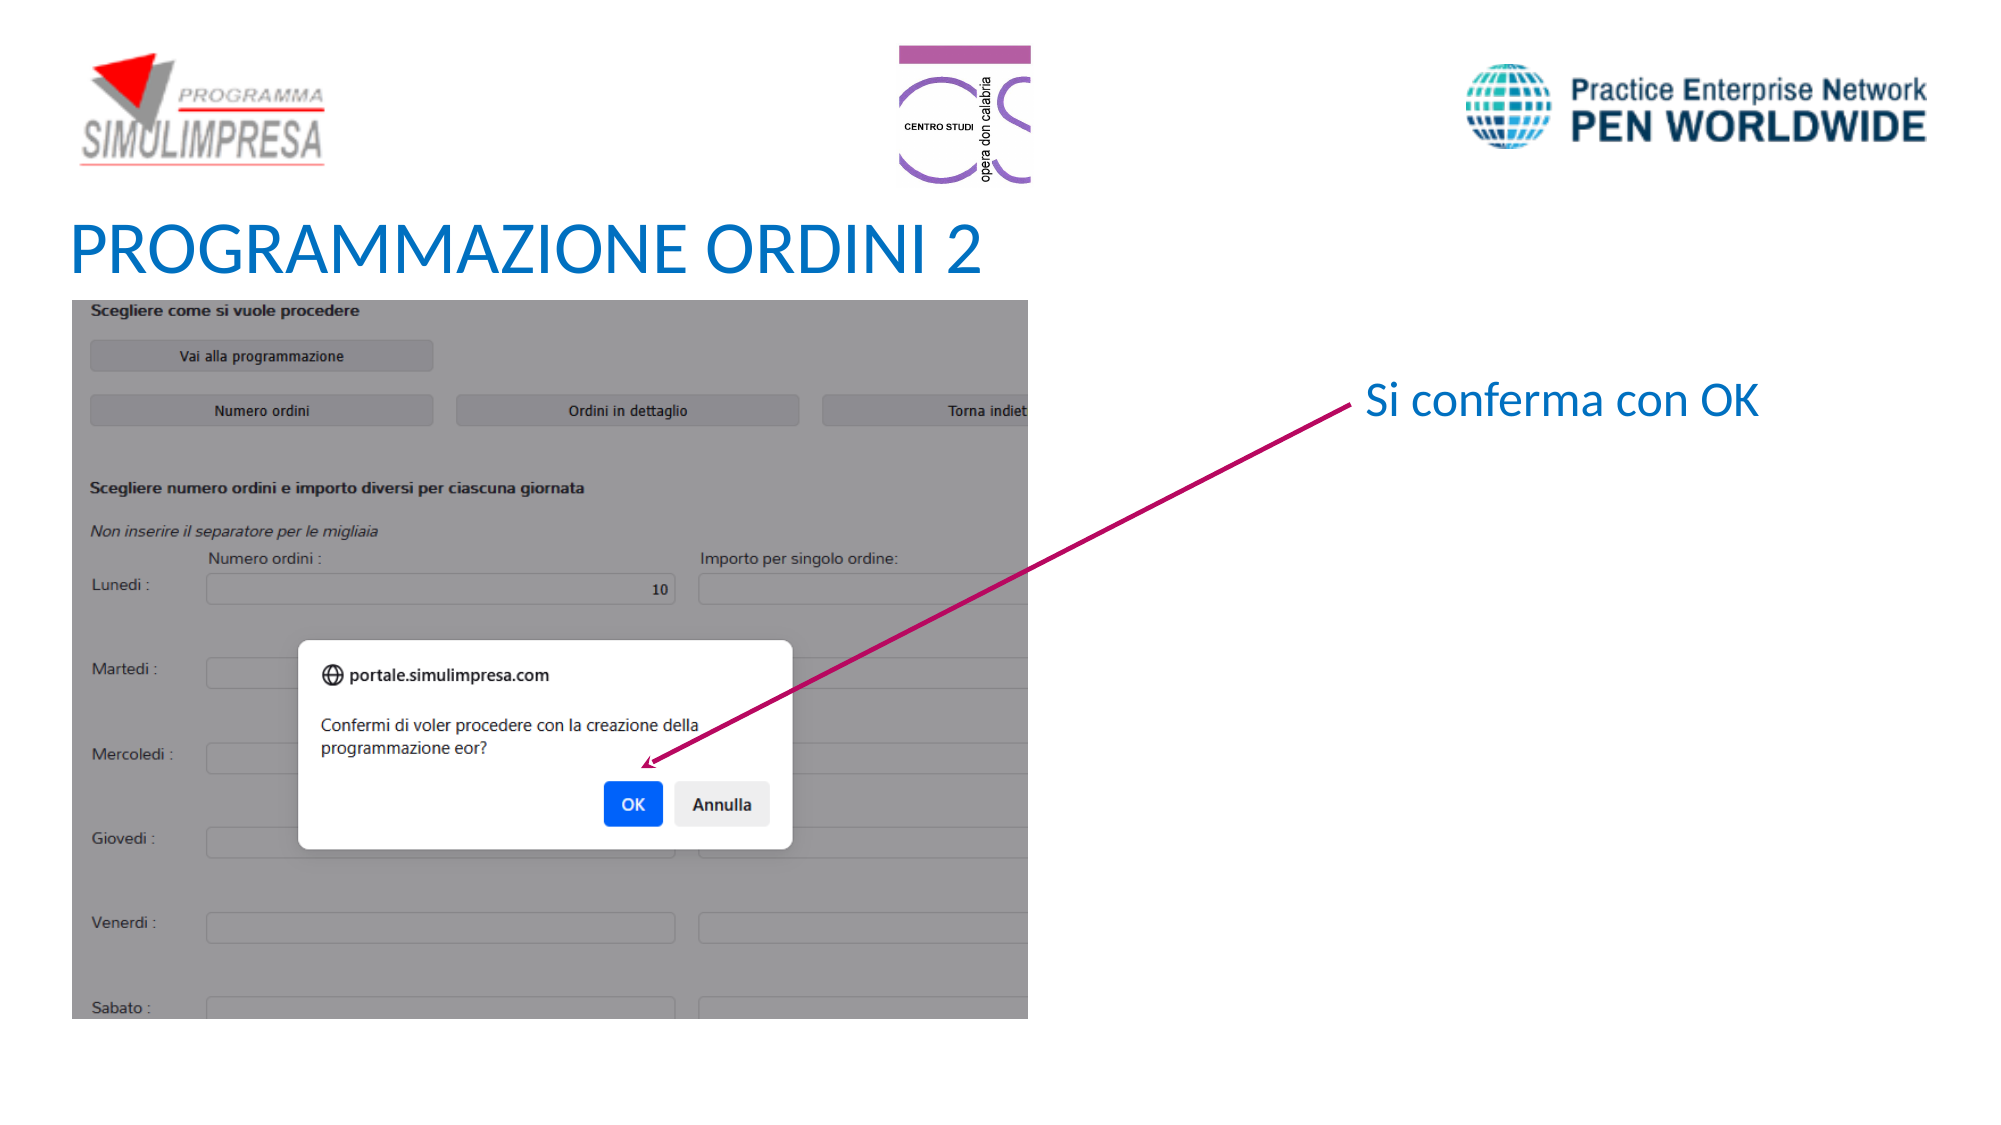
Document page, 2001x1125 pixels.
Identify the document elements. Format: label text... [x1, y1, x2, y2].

subtitle PROGRAMMAZIONE ORDINI 2 [54, 201, 1927, 319]
picture [76, 50, 336, 168]
picture [72, 300, 1029, 1019]
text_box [640, 404, 1351, 769]
picture [1466, 64, 1927, 149]
picture [896, 42, 1034, 188]
text_box Si conferma con OK [1350, 359, 1860, 434]
